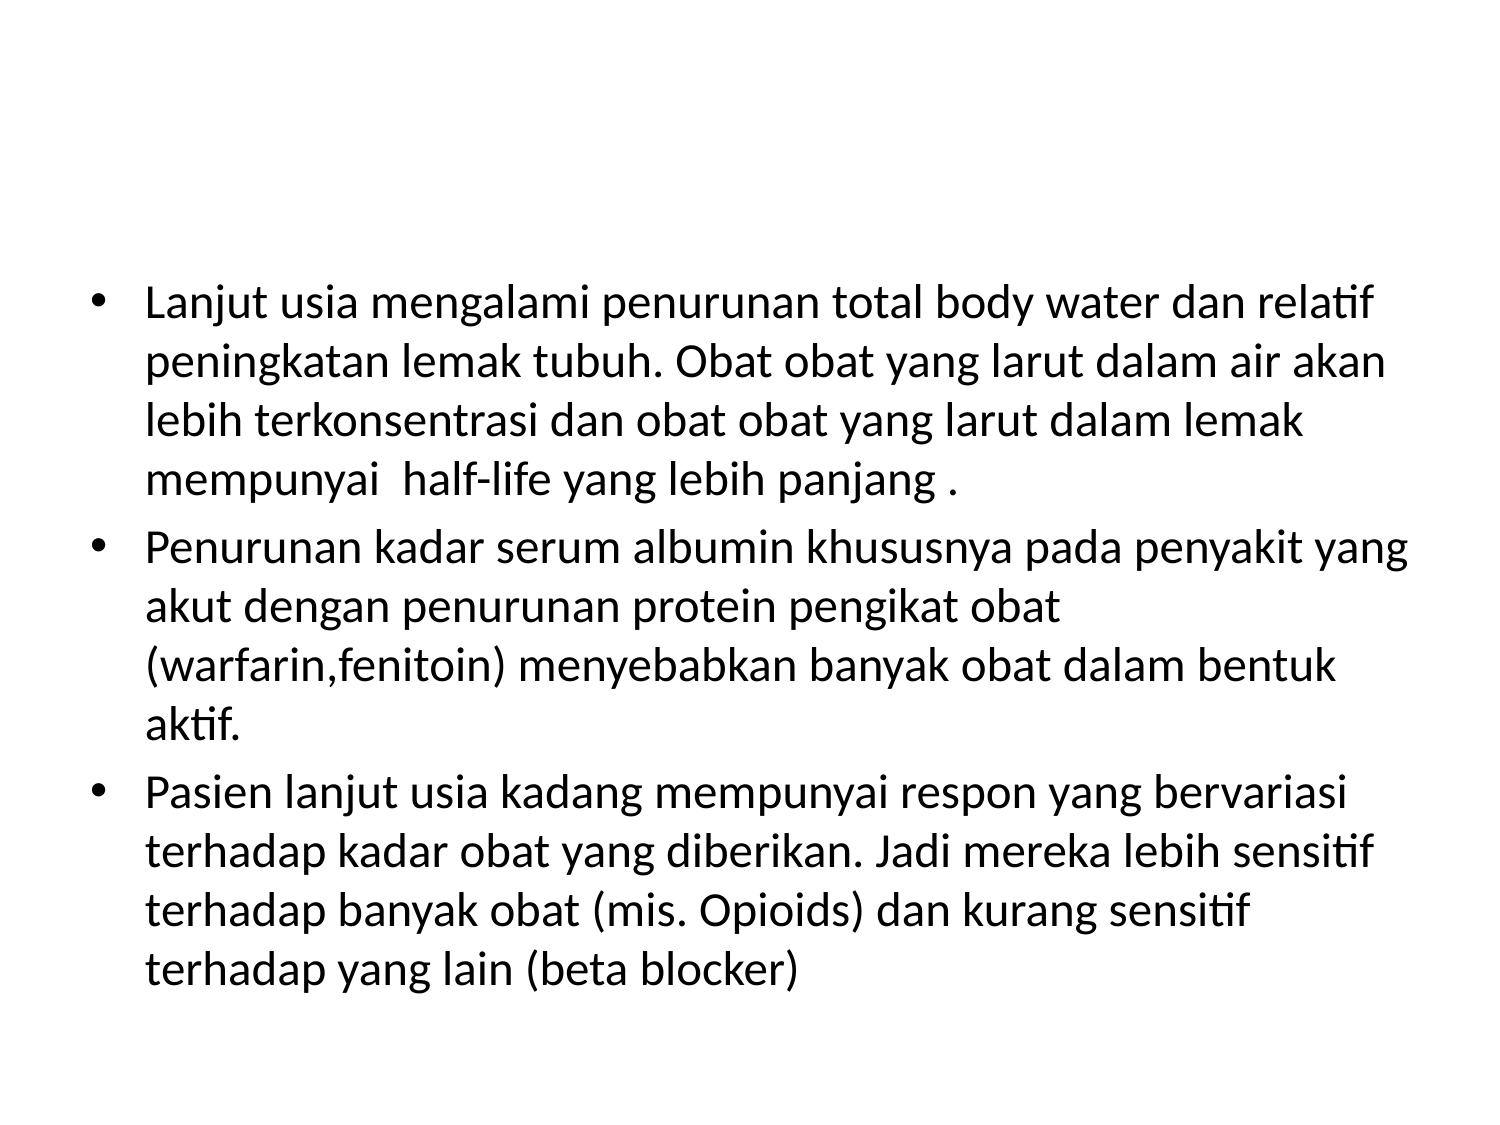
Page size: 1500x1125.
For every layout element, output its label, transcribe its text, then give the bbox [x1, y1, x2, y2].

list Lanjut usia mengalami penurunan total body water dan relatif peningkatan lemak tubuh. Obat obat yang larut dalam air akan lebih terkonsentrasi dan obat obat yang larut dalam lemak mempunyai half-life yang lebih panjang . Penurunan kadar serum albumin khususnya pada penyakit yang akut dengan penurunan protein pengikat obat (warfarin,fenitoin) menyebabkan banyak obat dalam bentuk aktif. Pasien lanjut usia kadang mempunyai respon yang bervariasi terhadap kadar obat yang diberikan. Jadi mereka lebih sensitif terhadap banyak obat (mis. Opioids) dan kurang sensitif terhadap yang lain (beta blocker) [75, 262, 1425, 1005]
